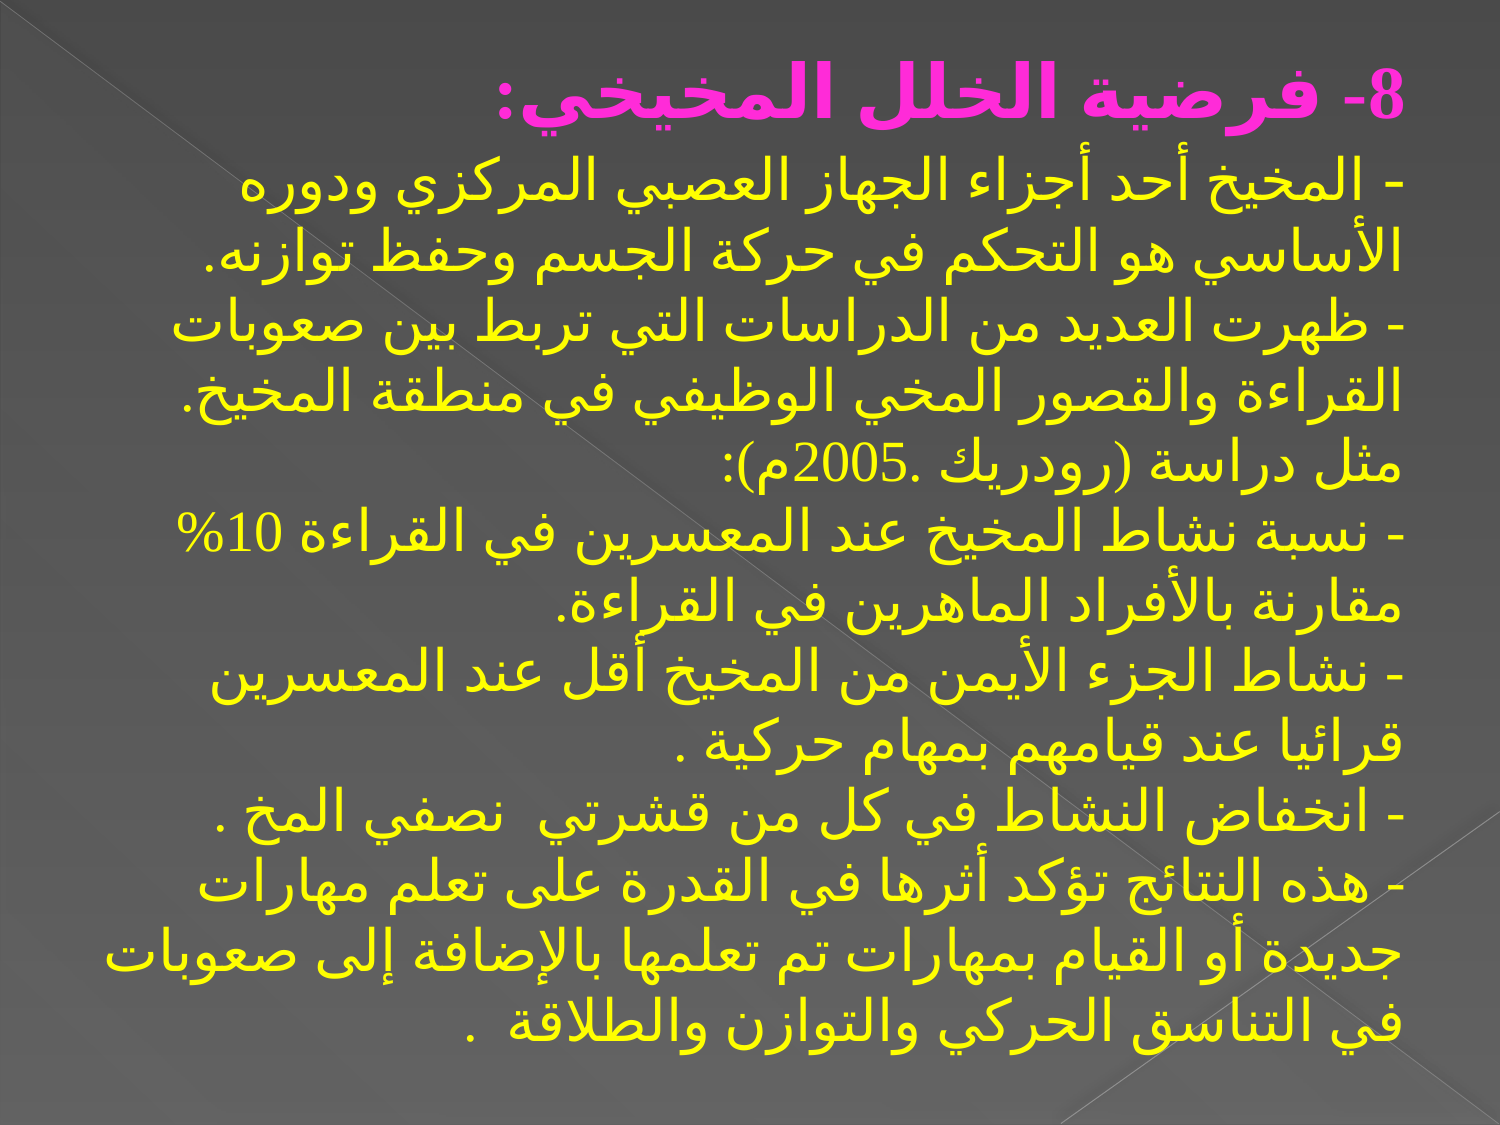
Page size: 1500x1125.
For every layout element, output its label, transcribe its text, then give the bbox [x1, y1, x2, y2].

title 8- فرضية الخلل المخيخي: - المخيخ أحد أجزاء الجهاز العصبي المركزي ودوره الأساسي هو التحكم في حركة الجسم وحفظ توازنه. - ظهرت العديد من الدراسات التي تربط بين صعوبات القراءة والقصور المخي الوظيفي في منطقة المخيخ. مثل دراسة (رودريك .2005م): - نسبة نشاط المخيخ عند المعسرين في القراءة 10% مقارنة بالأفراد الماهرين في القراءة. - نشاط الجزء الأيمن من المخيخ أقل عند المعسرين قرائيا عند قيامهم بمهام حركية . - انخفاض النشاط في كل من قشرتي نصفي المخ . - هذه النتائج تؤكد أثرها في القدرة على تعلم مهارات جديدة أو القيام بمهارات تم تعلمها بالإضافة إلى صعوبات في التناسق الحركي والتوازن والطلاقة . [70, 468, 1500, 699]
